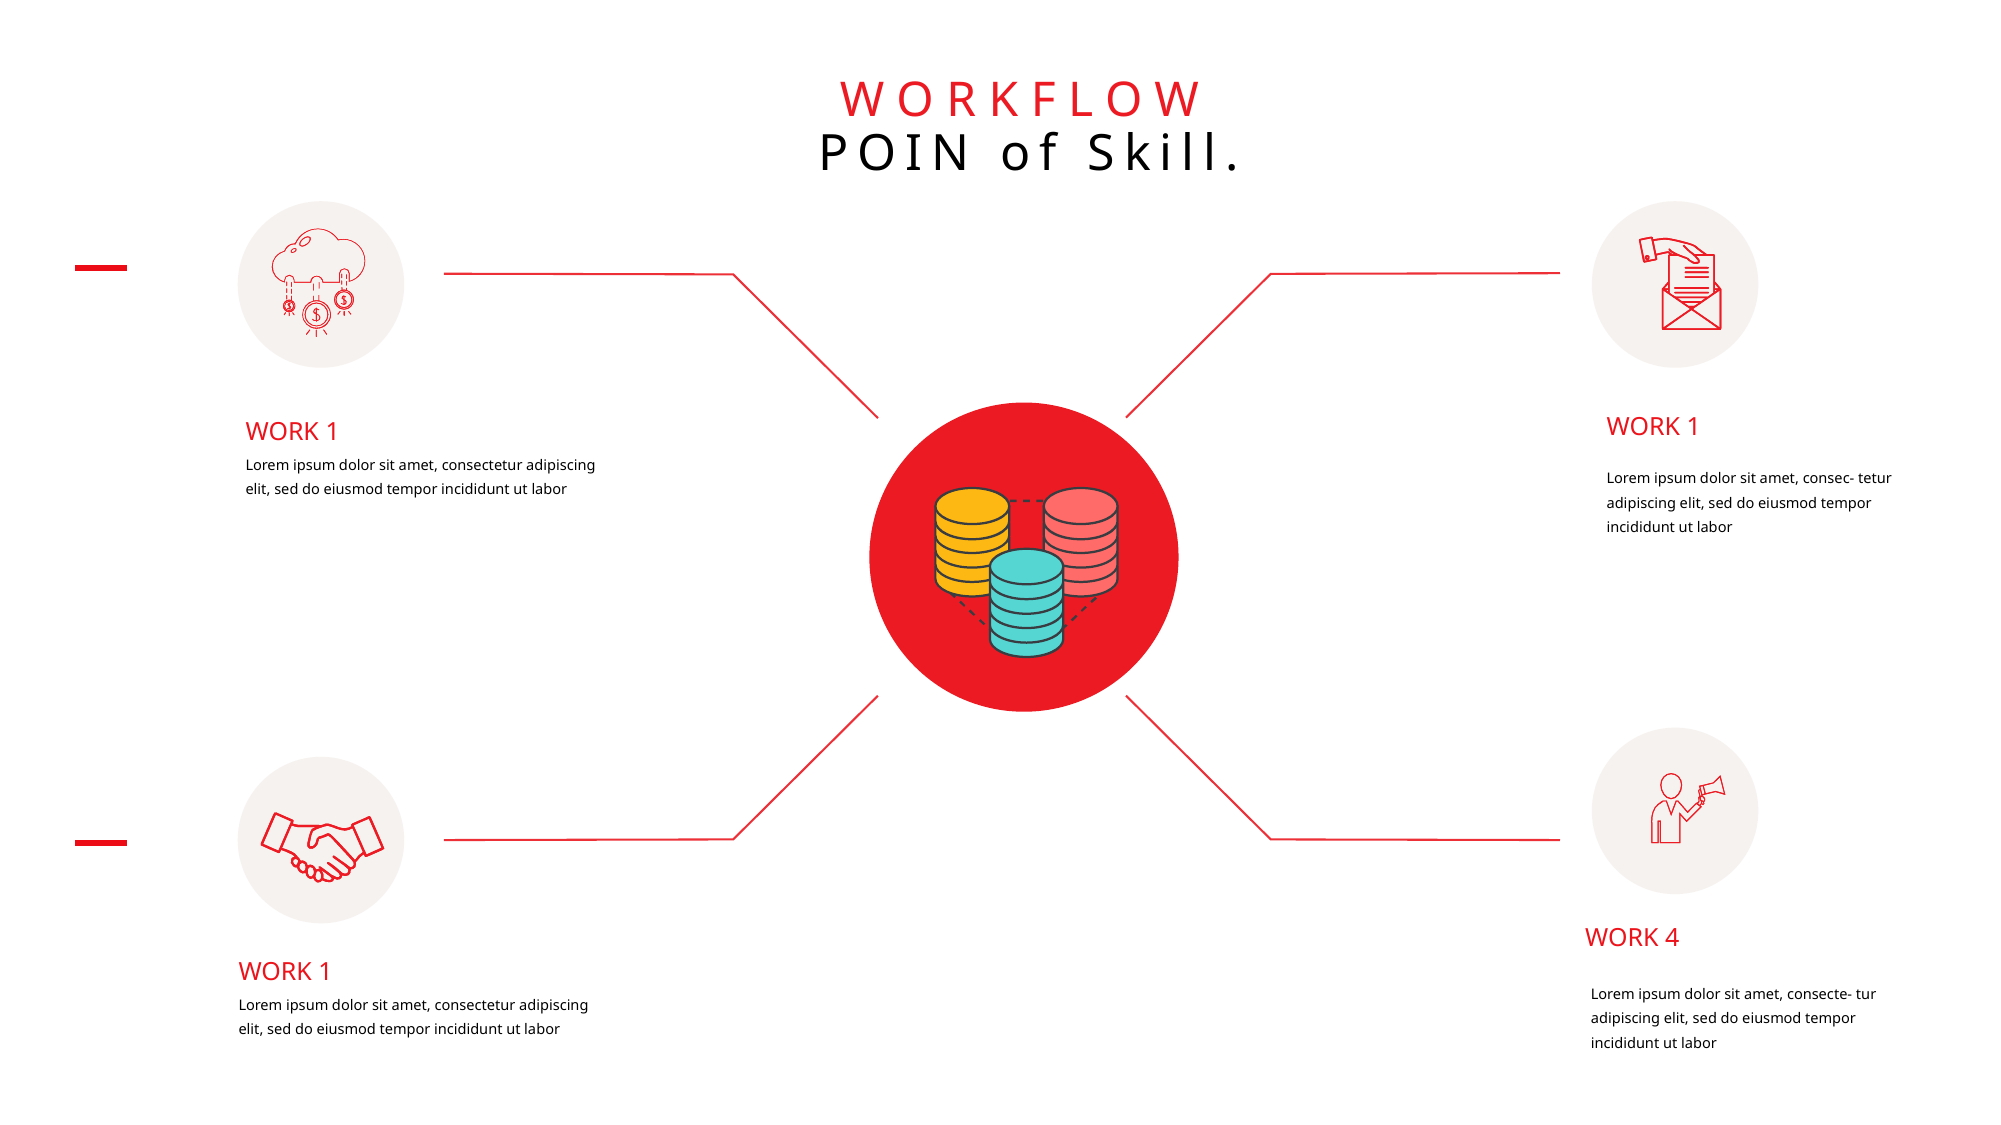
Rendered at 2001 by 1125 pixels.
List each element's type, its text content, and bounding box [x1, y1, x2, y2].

text_box POIN of Skill. [803, 113, 1295, 188]
text_box [236, 755, 406, 925]
text_box [236, 200, 406, 369]
text_box Lorem ipsum dolor sit amet, consec- tetur adipiscing elit, sed do eiusmod tempor incididunt ut labor [1591, 455, 1920, 544]
text_box [1125, 694, 1561, 842]
text_box Lorem ipsum dolor sit amet, consecte- tur adipiscing elit, sed do eiusmod tempor incididunt ut labor [1576, 970, 1904, 1059]
text_box [443, 694, 879, 842]
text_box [260, 812, 385, 883]
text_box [1651, 773, 1726, 844]
text_box [1590, 200, 1760, 369]
text_box WORKFLOW [824, 61, 1282, 134]
text_box [1125, 272, 1561, 419]
text_box WORK 4 [1570, 914, 1713, 959]
text_box WORK 1 [223, 947, 378, 993]
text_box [934, 486, 1120, 658]
text_box WORK 1 [1591, 403, 1735, 448]
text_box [1639, 236, 1722, 330]
text_box Lorem ipsum dolor sit amet, consectetur adipiscing elit, sed do eiusmod tempor incididunt ut labor [223, 981, 626, 1045]
text_box [868, 401, 1180, 713]
text_box Lorem ipsum dolor sit amet, consectetur adipiscing elit, sed do eiusmod tempor incididunt ut labor [230, 441, 633, 505]
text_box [271, 228, 366, 337]
text_box [443, 272, 879, 419]
text_box WORK 1 [230, 407, 385, 453]
text_box [1590, 726, 1760, 896]
